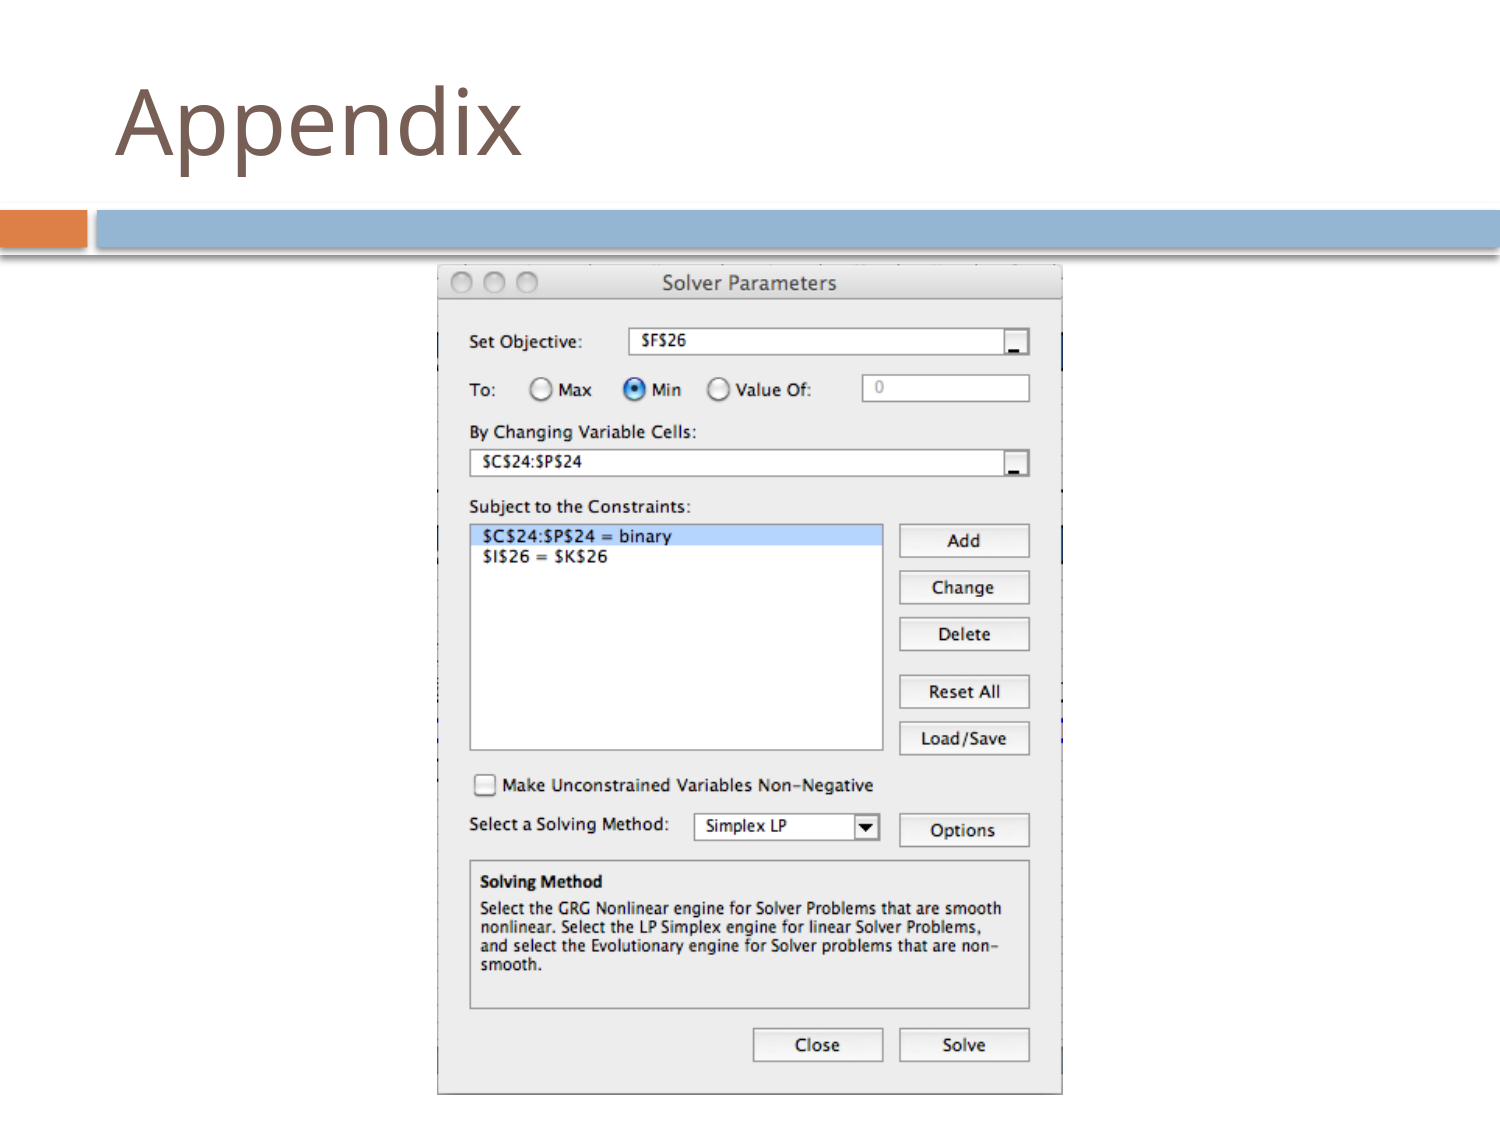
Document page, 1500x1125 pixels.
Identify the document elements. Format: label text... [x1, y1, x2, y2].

title Appendix [100, 37, 1438, 200]
picture [437, 264, 1063, 1095]
